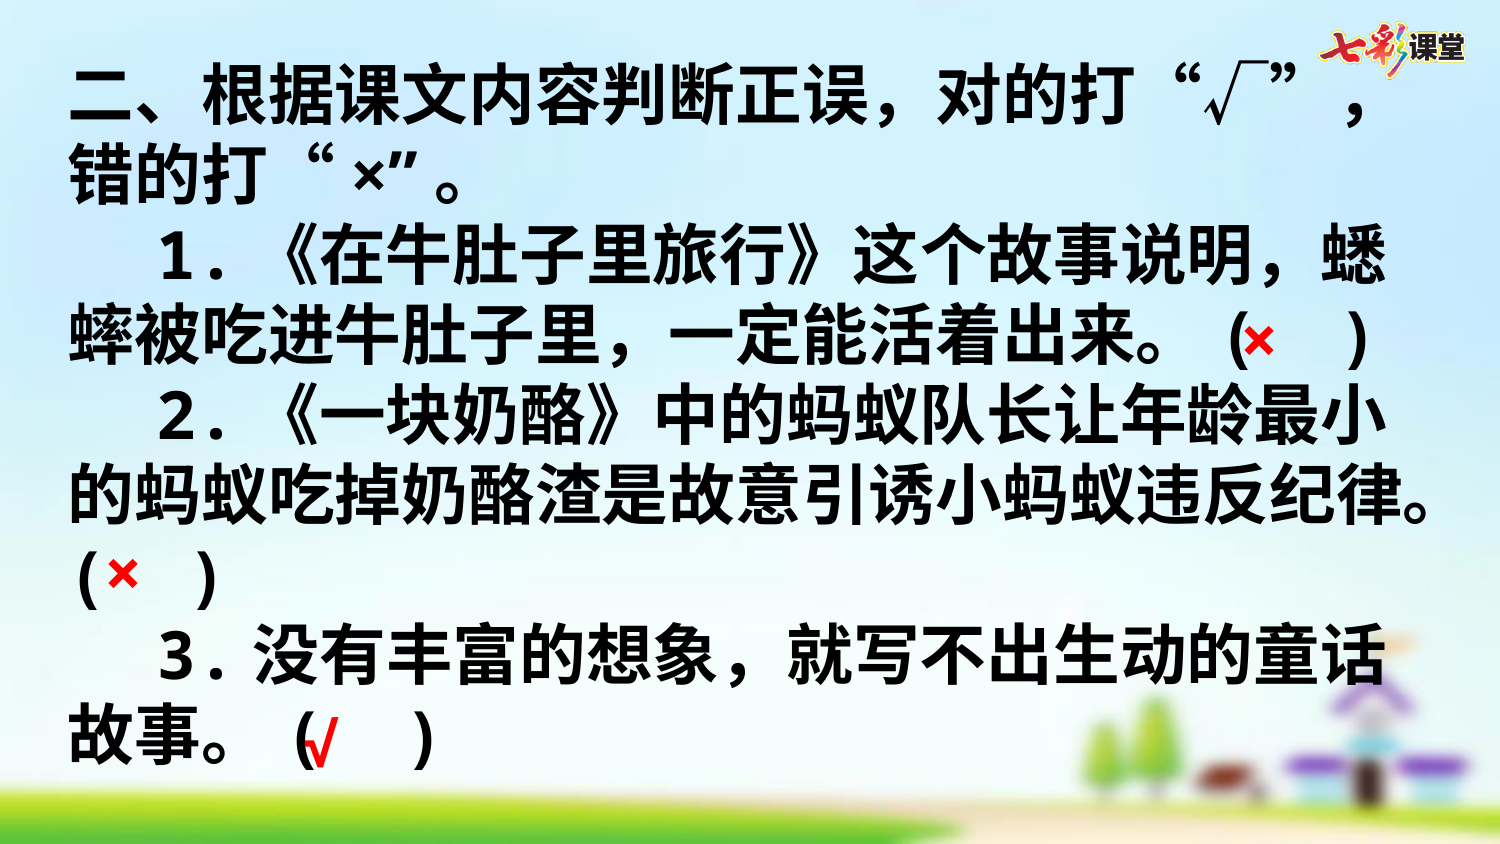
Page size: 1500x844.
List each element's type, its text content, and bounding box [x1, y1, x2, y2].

text_box √ [289, 702, 490, 787]
text_box × [1224, 290, 1426, 386]
picture [0, 0, 1500, 844]
text_box 二、根据课文内容判断正误，对的打“√”，错的打“×”。 1.《在牛肚子里旅行》这个故事说明，蟋蟀被吃进牛肚子里，一定能活着出来。( ) 2.《一块奶酪》中的蚂蚁队长让年龄最小的蚂蚁吃掉奶酪渣是故意引诱小蚂蚁违反纪律。( ) 3.没有丰富的想象，就写不出生动的童话故事。( ) [53, 45, 1441, 781]
text_box × [88, 522, 290, 618]
